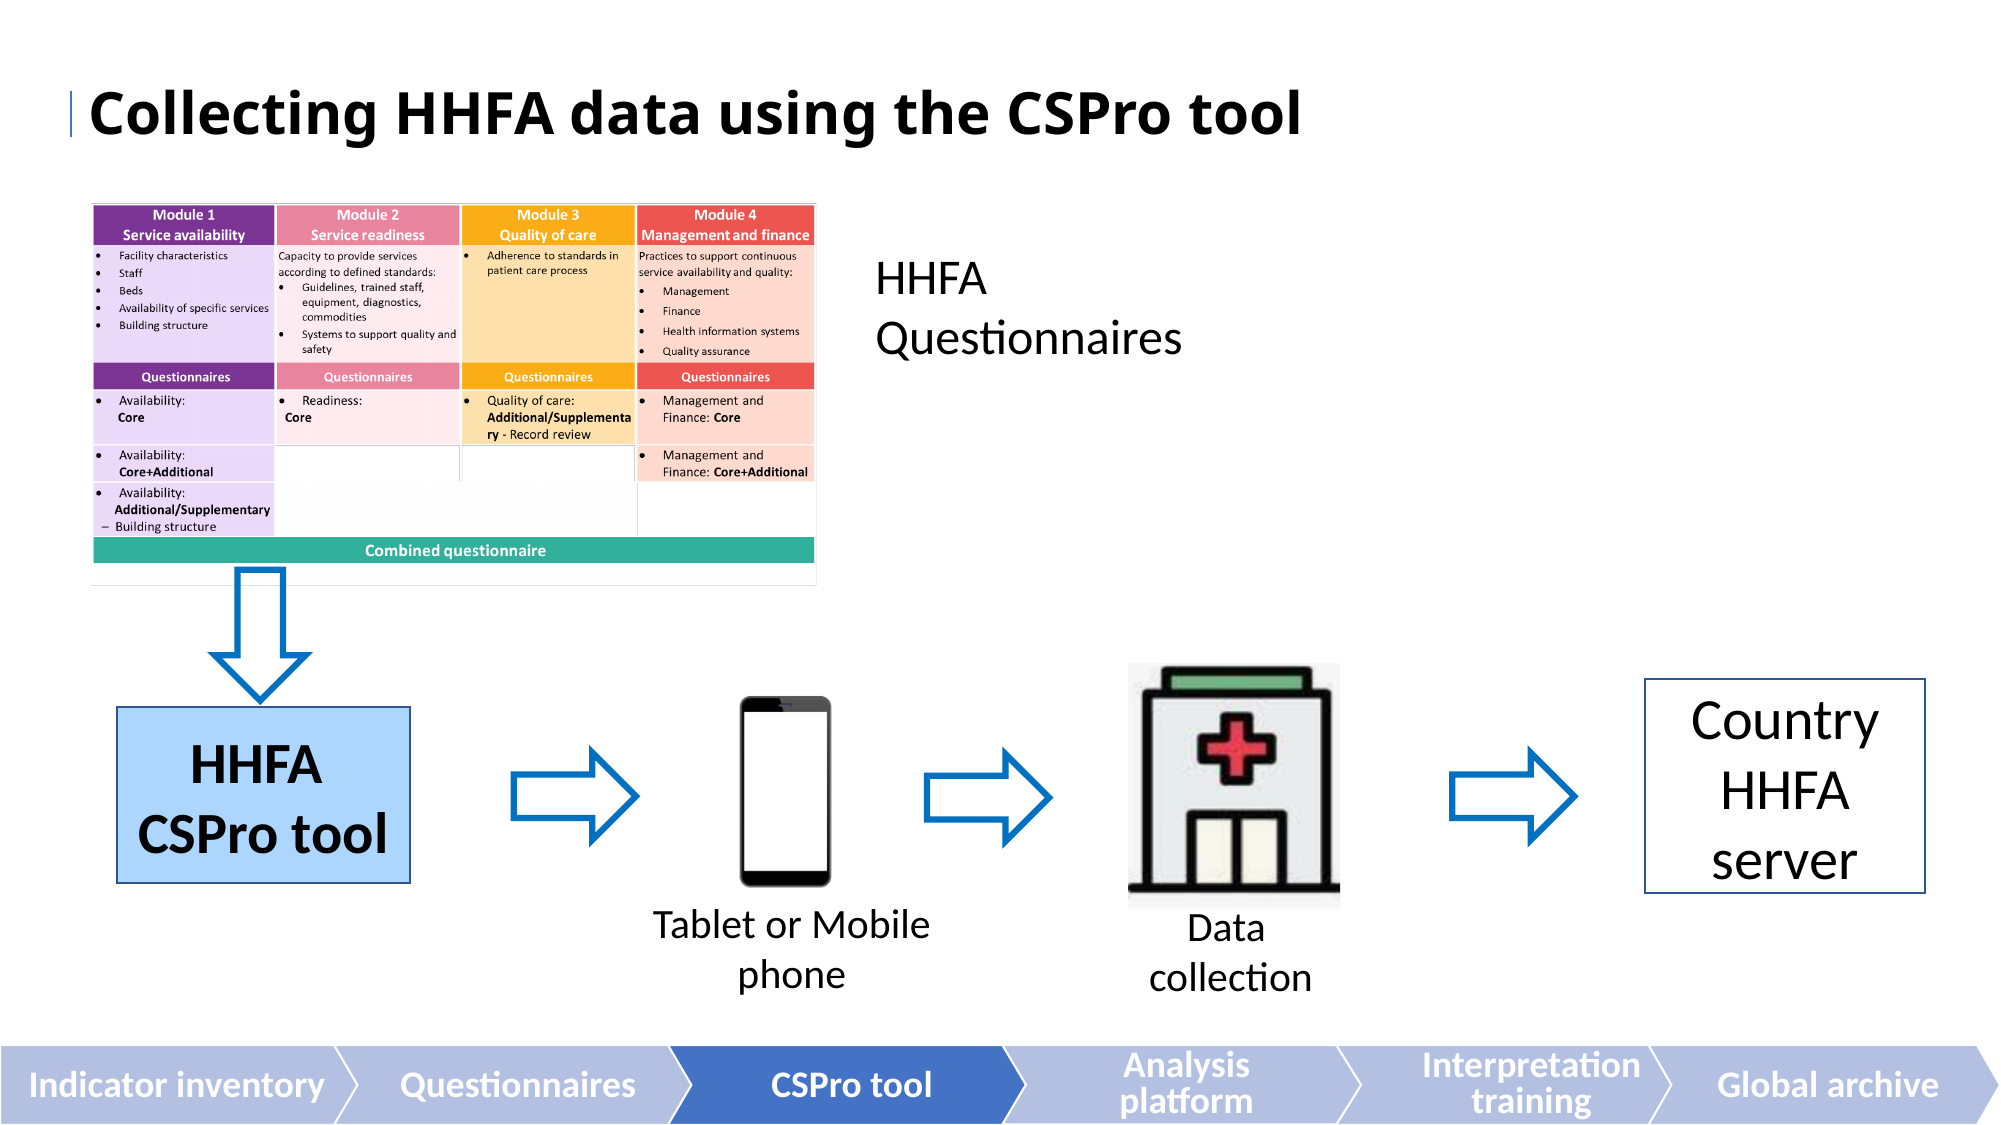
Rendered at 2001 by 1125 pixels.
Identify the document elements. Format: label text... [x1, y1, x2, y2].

list Collecting HHFA data using the CSPro tool [73, 68, 1835, 156]
picture [1128, 663, 1341, 910]
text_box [0, 1044, 2000, 1125]
text_box HHFA CSPro tool [116, 706, 411, 884]
picture [733, 685, 839, 894]
text_box [512, 750, 638, 843]
text_box Tablet or Mobile phone [623, 890, 961, 1004]
text_box [212, 586, 309, 703]
picture [91, 199, 817, 586]
text_box Data collection [1047, 909, 1415, 989]
text_box [925, 751, 1051, 844]
text_box Country HHFA server [1644, 678, 1926, 894]
text_box HHFA Questionnaires [860, 248, 1264, 362]
text_box [1451, 750, 1576, 843]
